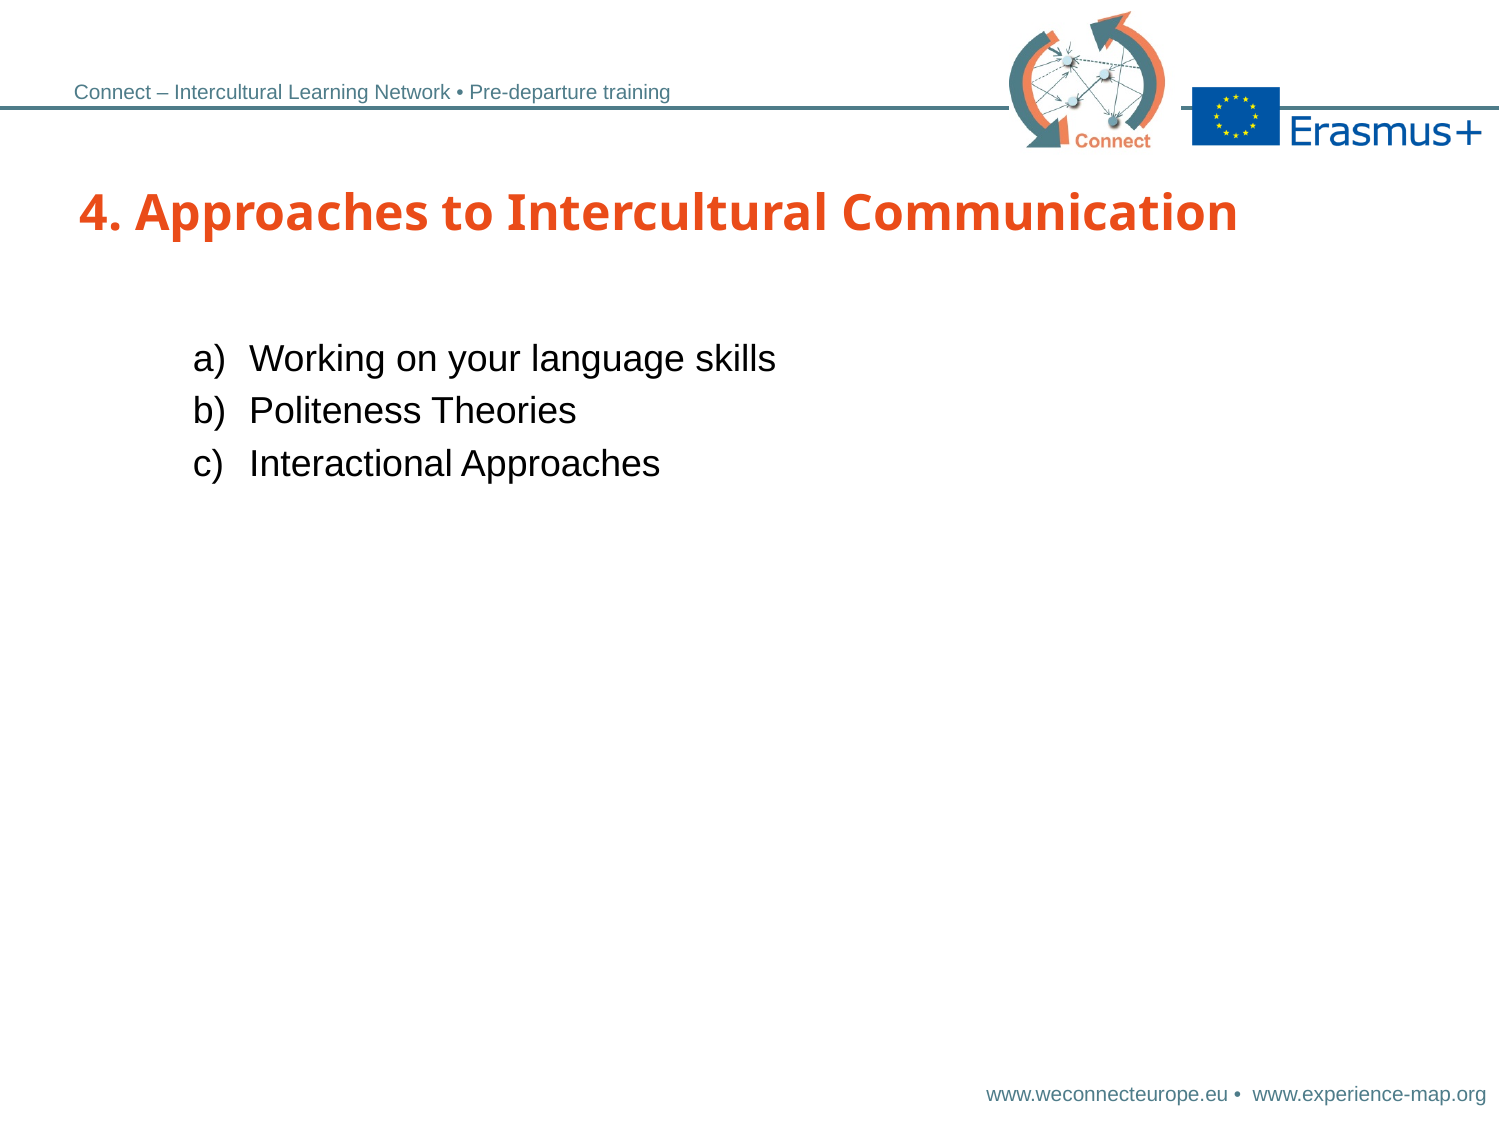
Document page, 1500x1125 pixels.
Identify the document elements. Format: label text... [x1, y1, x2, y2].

list Working on your language skills Politeness Theories Interactional Approaches [112, 326, 1463, 1000]
title 4. Approaches to Intercultural Communication [64, 172, 1415, 361]
picture [1009, 11, 1498, 162]
